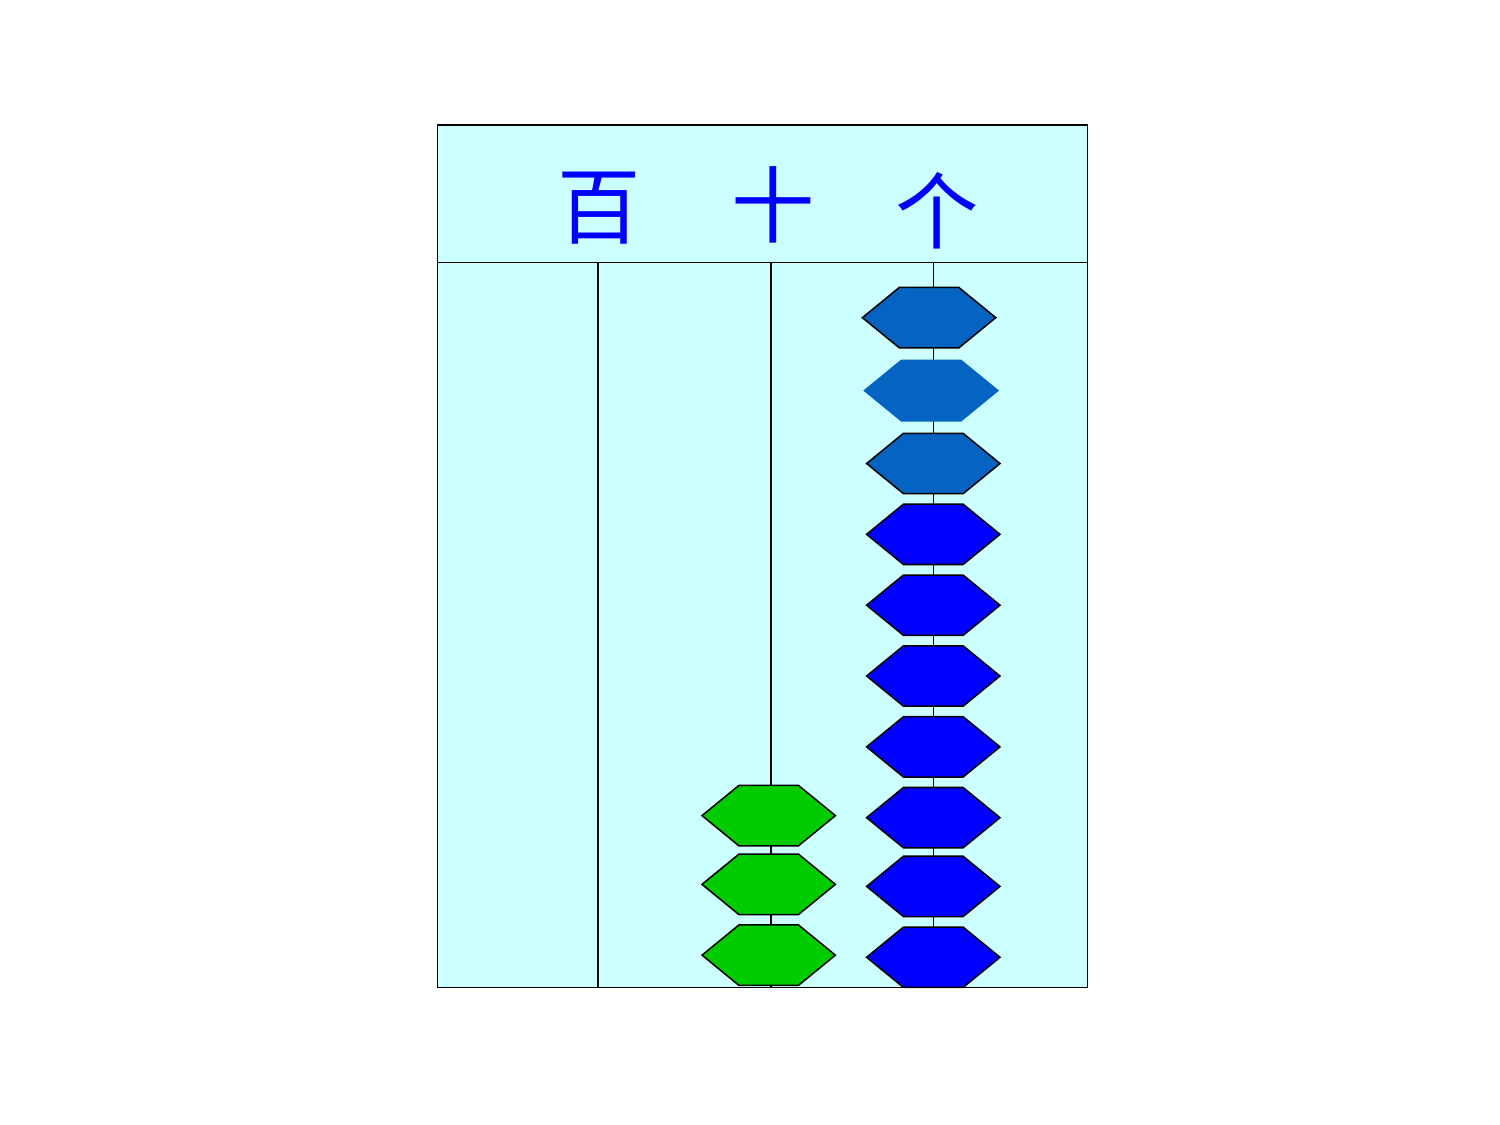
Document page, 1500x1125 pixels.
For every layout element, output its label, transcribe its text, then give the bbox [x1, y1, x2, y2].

text_box [771, 854, 836, 915]
text_box [702, 785, 770, 846]
text_box [702, 924, 770, 986]
text_box [866, 716, 933, 778]
text_box [934, 504, 1000, 565]
text_box [934, 716, 1000, 778]
text_box [934, 787, 1000, 848]
text_box [934, 575, 1000, 636]
text_box [934, 645, 1000, 707]
text_box [866, 645, 933, 707]
text_box 十 [716, 146, 830, 261]
text_box [598, 263, 770, 988]
text_box [862, 287, 933, 348]
text_box [934, 927, 1000, 988]
text_box [934, 856, 1000, 917]
text_box 个 [880, 151, 994, 262]
text_box [866, 575, 933, 636]
text_box 个 [934, 263, 994, 267]
text_box [866, 787, 933, 848]
text_box [866, 504, 933, 565]
text_box [934, 263, 1088, 988]
text_box [771, 785, 836, 846]
text_box 个 [880, 263, 933, 267]
text_box [934, 433, 1000, 494]
text_box 百 [542, 146, 656, 262]
text_box [771, 263, 933, 988]
text_box [771, 924, 836, 986]
text_box [934, 287, 996, 348]
text_box [866, 433, 933, 494]
text_box [437, 263, 597, 988]
text_box [866, 927, 933, 988]
text_box [702, 854, 770, 915]
text_box [934, 360, 998, 421]
text_box [437, 125, 1088, 262]
text_box [864, 360, 933, 421]
text_box [866, 856, 933, 917]
